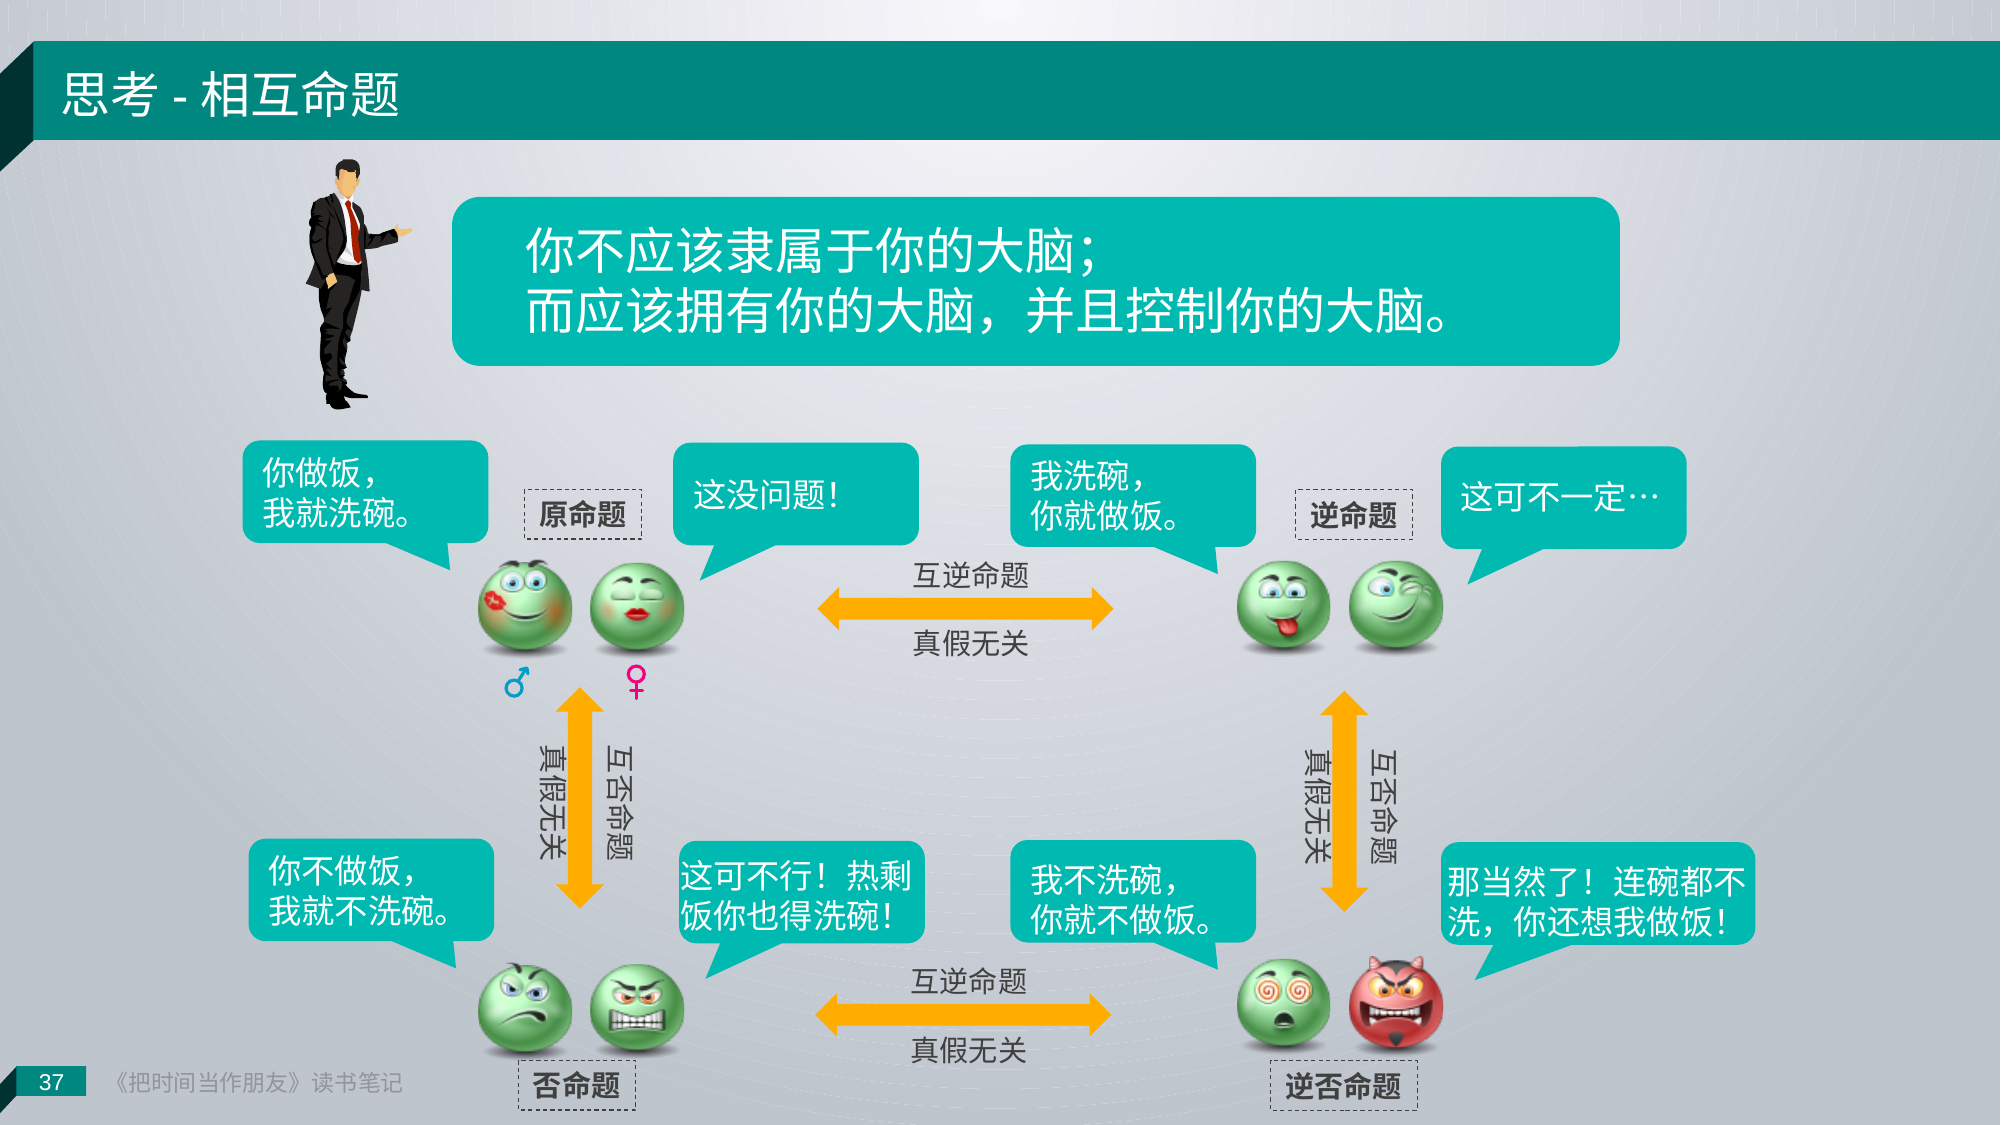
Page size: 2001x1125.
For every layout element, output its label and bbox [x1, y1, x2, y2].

text_box [0, 41, 2000, 1117]
